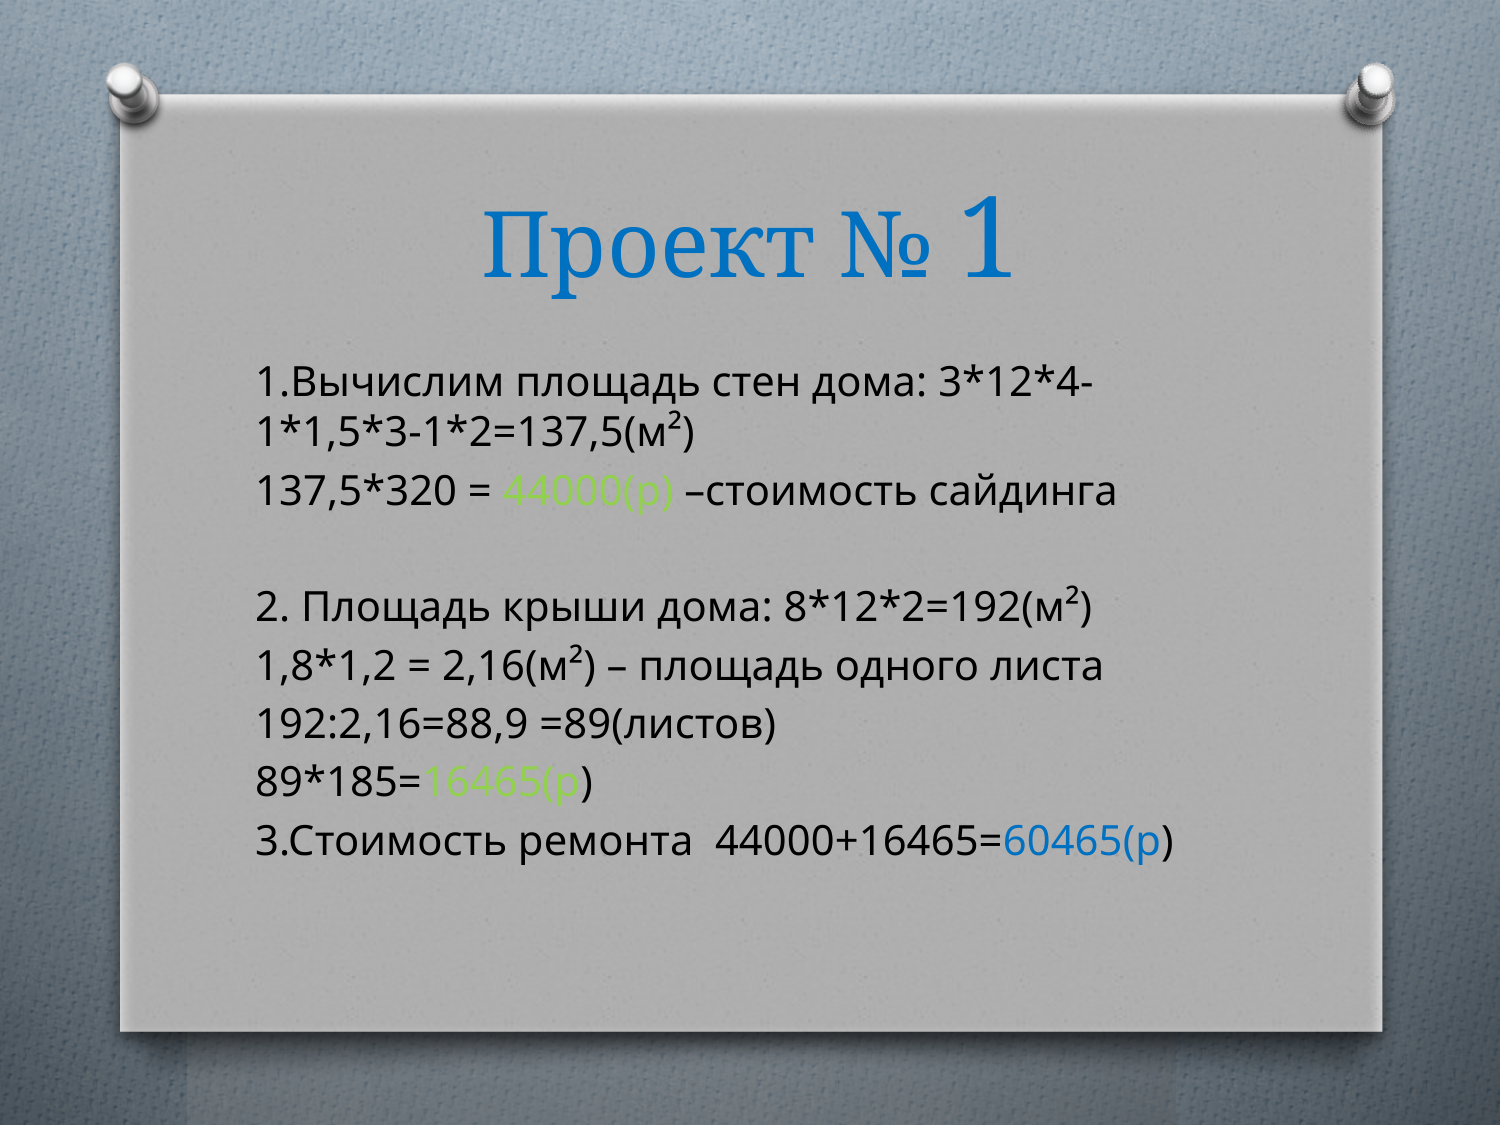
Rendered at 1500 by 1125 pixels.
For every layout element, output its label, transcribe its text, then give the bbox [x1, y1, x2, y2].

title Проект № 1 [179, 134, 1323, 332]
list 1.Вычислим площадь стен дома: 3*12*4-1*1,5*3-1*2=137,5(м²) 137,5*320 = 44000(р) –стоимость сайдинга 2. Площадь крыши дома: 8*12*2=192(м²) 1,8*1,2 = 2,16(м²) – площадь одного листа 192:2,16=88,9 =89(листов) 89*185=16465(р) 3.Стоимость ремонта 44000+16465=60465(р) [240, 347, 1257, 939]
picture [75, 31, 197, 152]
picture [1317, 35, 1439, 156]
